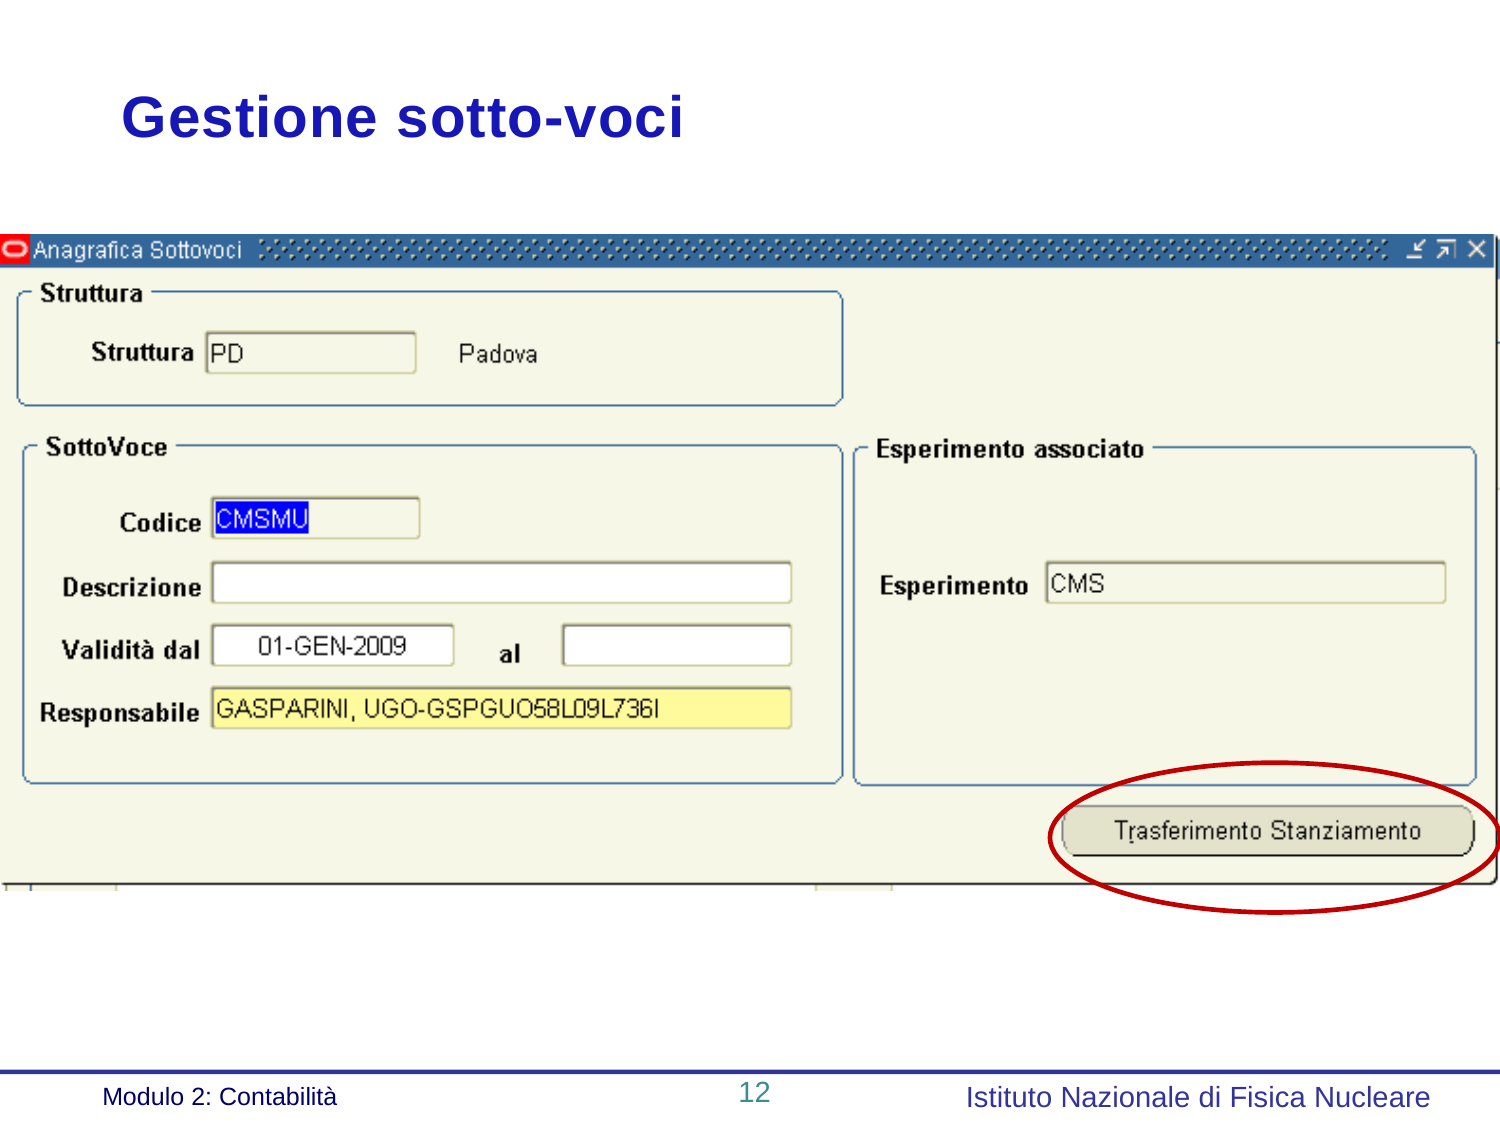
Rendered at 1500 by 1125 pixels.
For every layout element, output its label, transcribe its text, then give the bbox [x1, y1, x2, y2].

text_box Modulo 2: Contabilità [0, 1072, 622, 1125]
text_box Gestione sotto-voci [106, 71, 701, 157]
picture [0, 234, 1500, 891]
text_box Istituto Nazionale di Fisica Nucleare [879, 1065, 1447, 1071]
text_box 12 [698, 1072, 786, 1125]
text_box [1146, 899, 1404, 913]
text_box Modulo 2: Contabilità [0, 1066, 622, 1071]
text_box 12 [698, 1065, 786, 1071]
text_box Istituto Nazionale di Fisica Nucleare [879, 1072, 1447, 1125]
